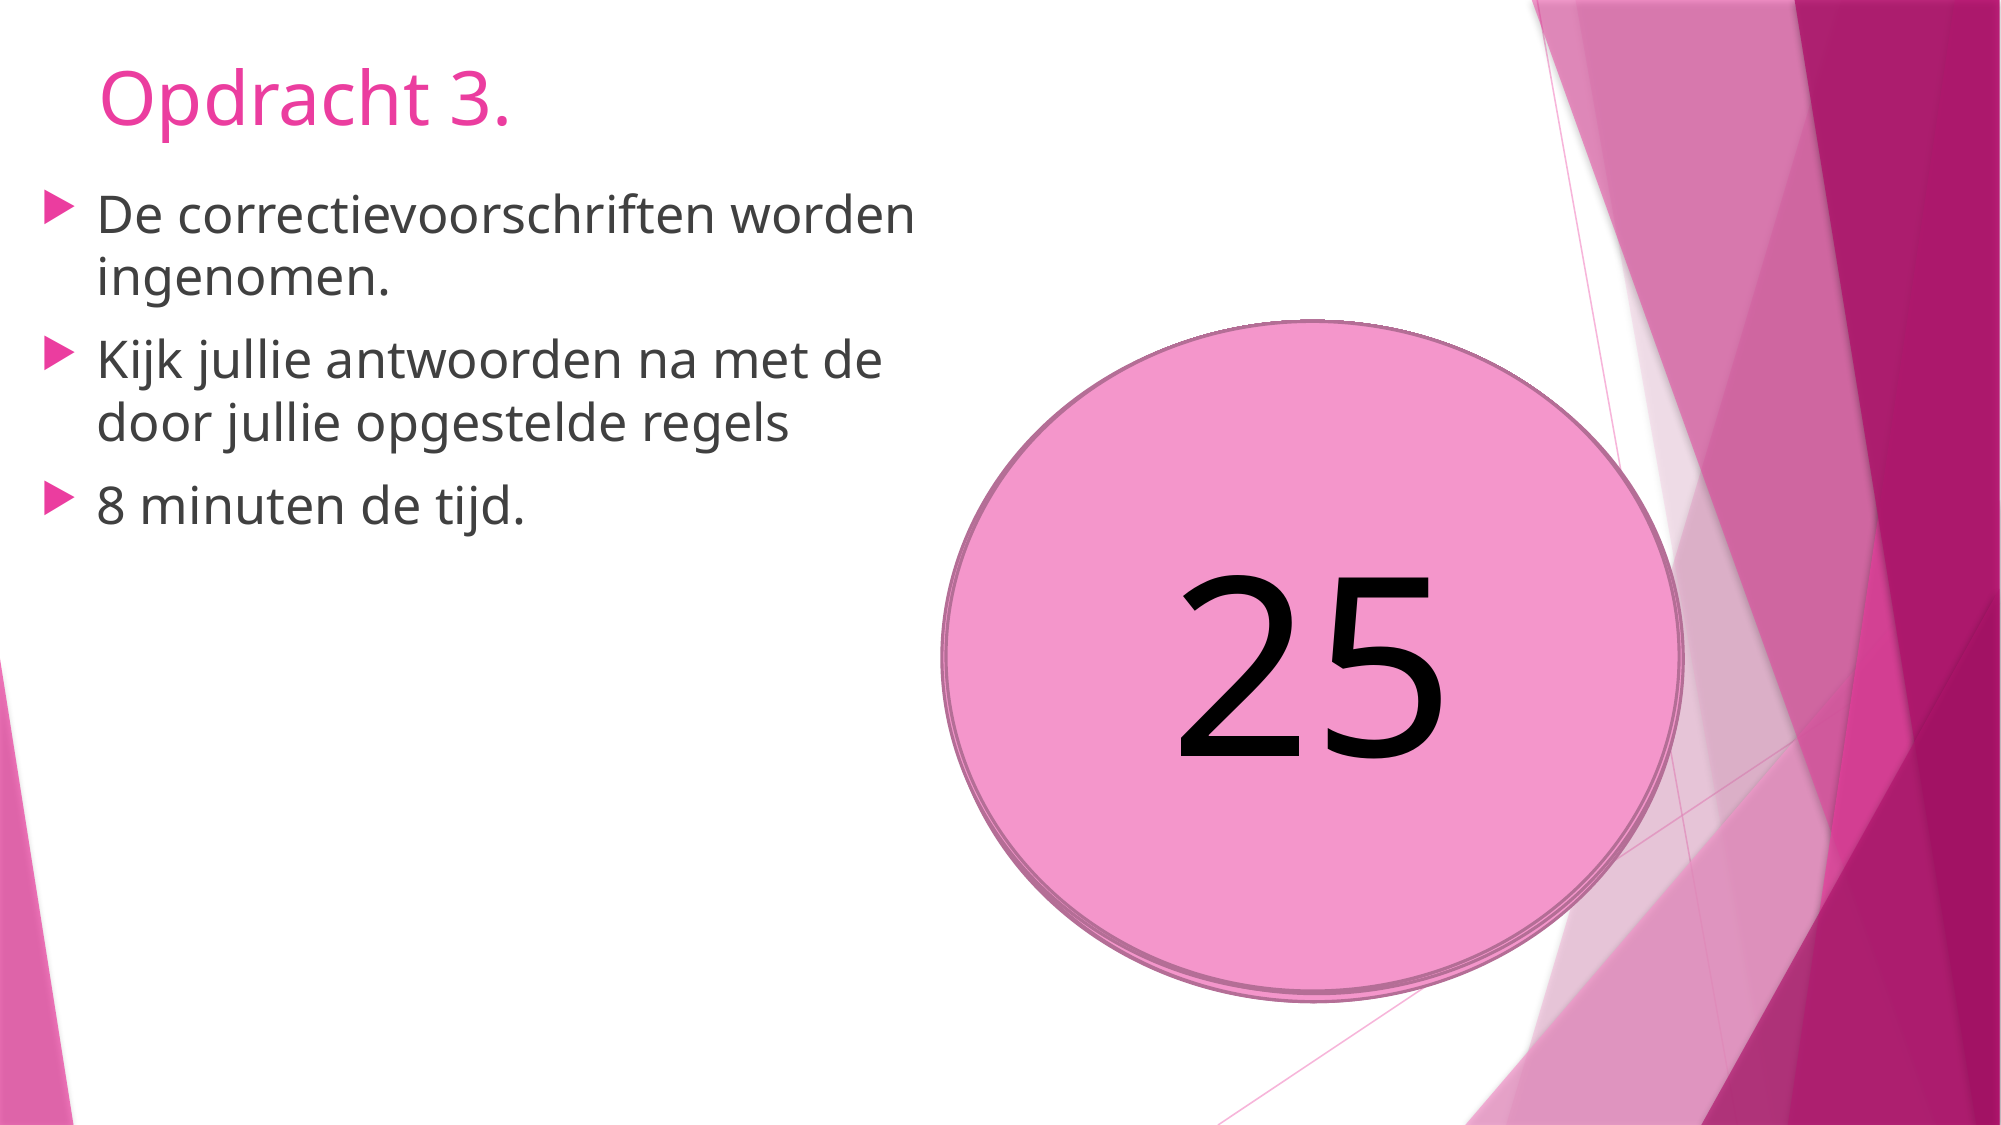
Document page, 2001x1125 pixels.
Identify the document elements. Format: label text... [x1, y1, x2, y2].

text_box 22 [1008, 771, 1665, 1004]
list De correctievoorschriften worden ingenomen. Kijk jullie antwoorden na met de door jullie opgestelde regels 8 minuten de tijd. [25, 173, 938, 1125]
text_box 24 [940, 361, 1348, 994]
title Opdracht 3. [83, 42, 1494, 260]
text_box 25 [944, 319, 1681, 993]
text_box 23 [1285, 413, 1685, 996]
